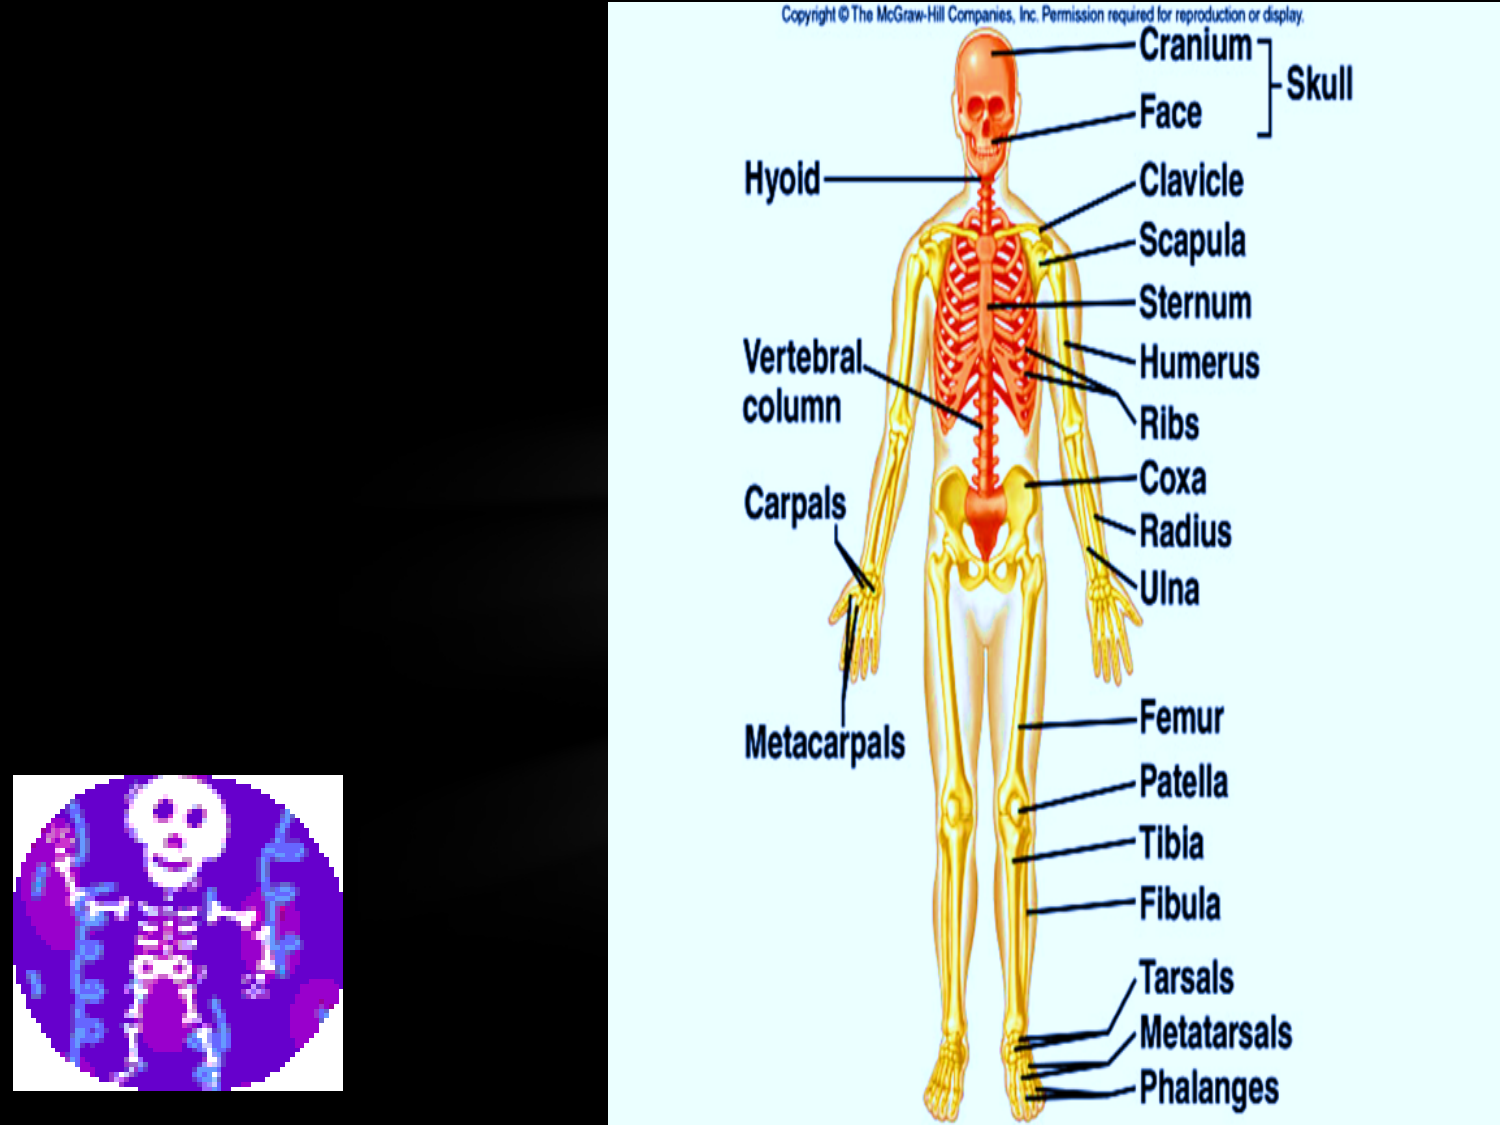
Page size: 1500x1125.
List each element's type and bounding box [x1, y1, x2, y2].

picture [12, 774, 344, 1092]
picture [608, 2, 1500, 1125]
